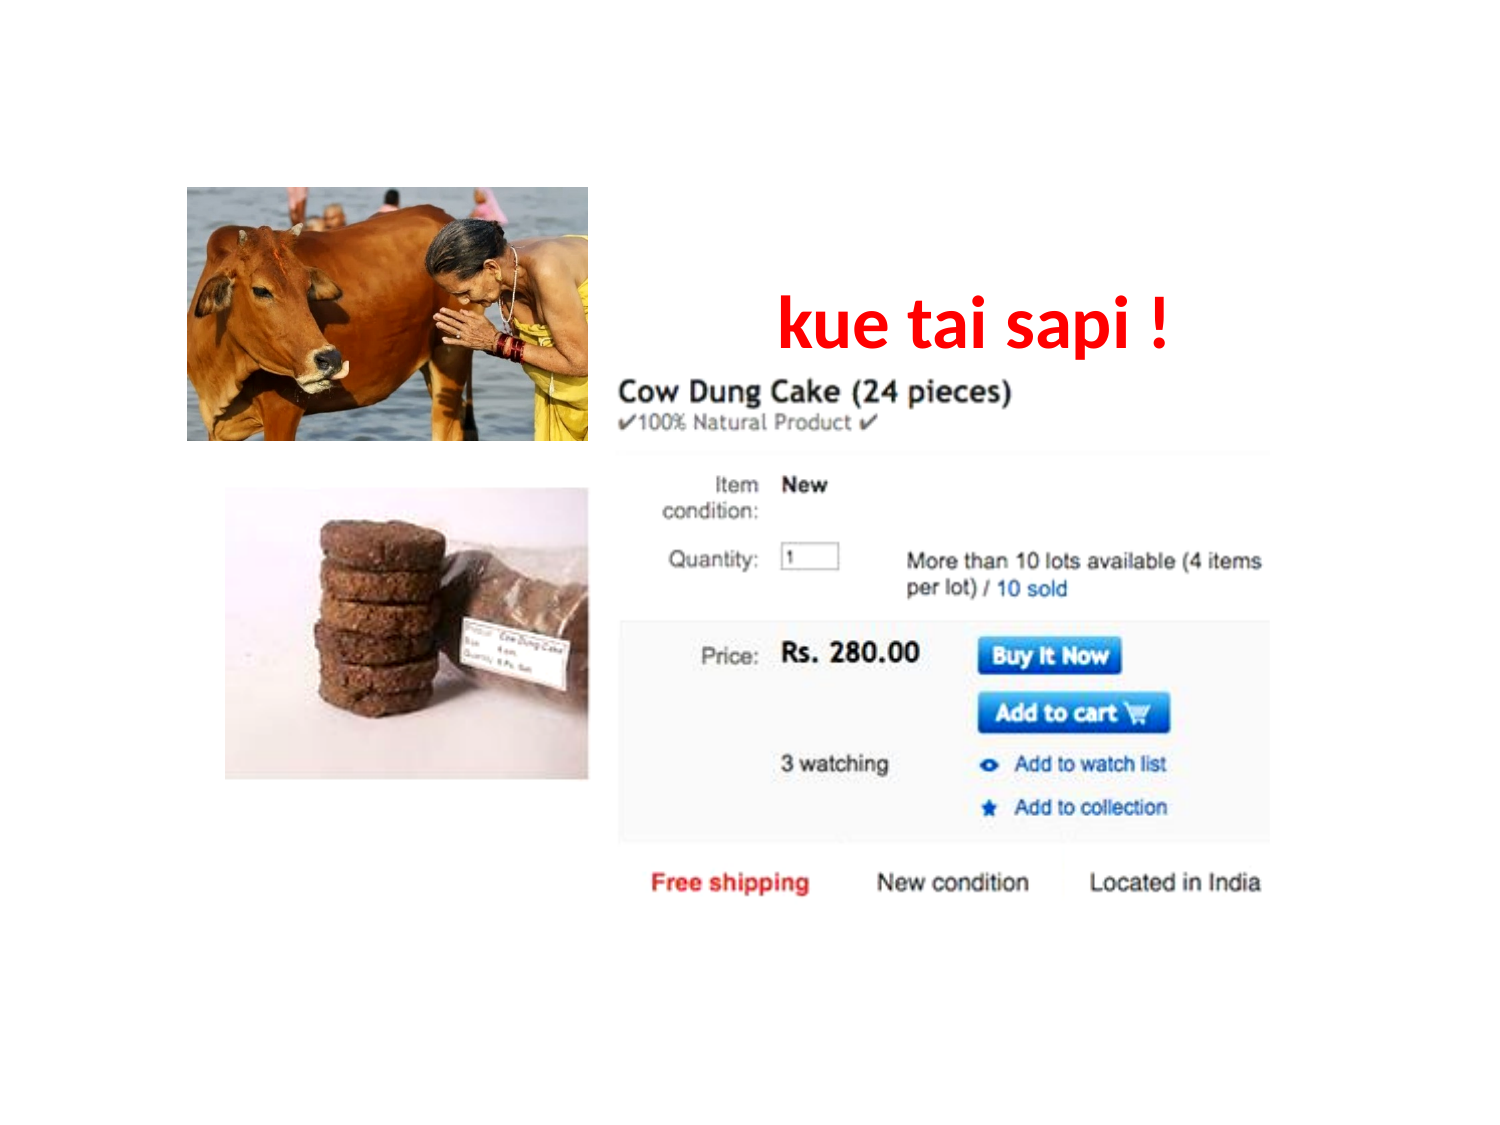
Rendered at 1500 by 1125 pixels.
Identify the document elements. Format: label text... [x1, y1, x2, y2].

title kue tai sapi ! [624, 224, 1325, 413]
picture [187, 187, 1270, 913]
